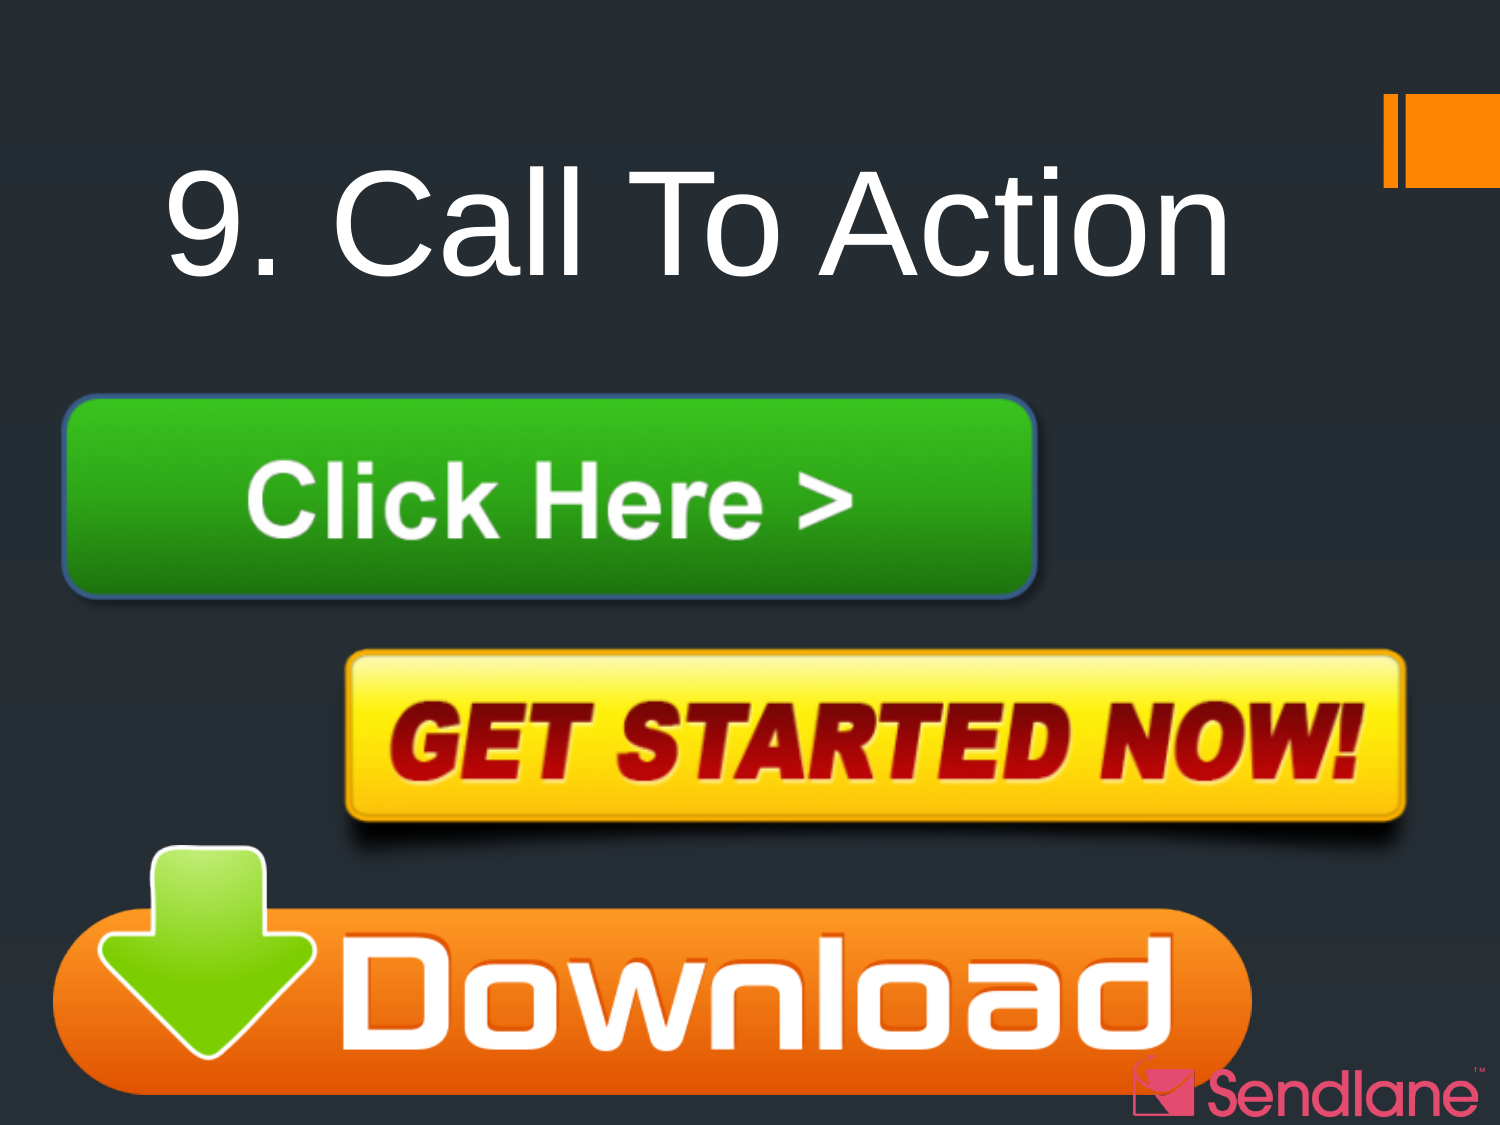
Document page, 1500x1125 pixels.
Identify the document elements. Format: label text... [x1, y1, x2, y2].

picture [52, 632, 1489, 1125]
title 9. Call To Action [147, 90, 1348, 313]
picture [52, 384, 1058, 621]
